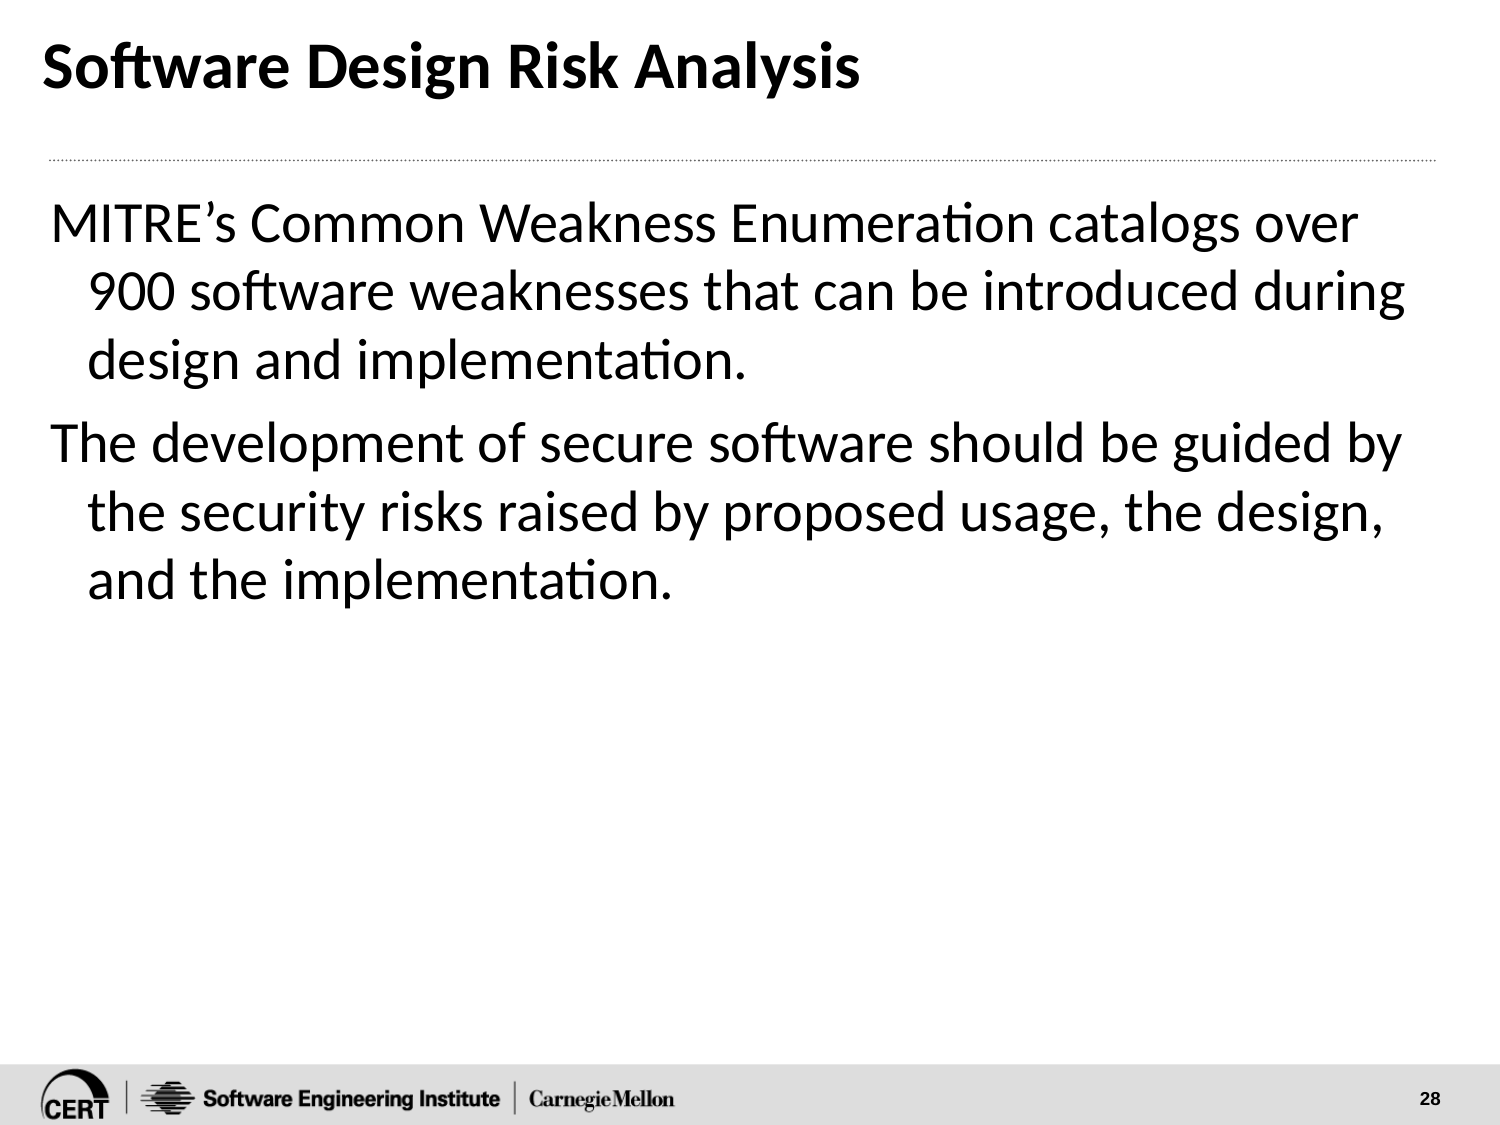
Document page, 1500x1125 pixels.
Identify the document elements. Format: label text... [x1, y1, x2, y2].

list MITRE’s Common Weakness Enumeration catalogs over 900 software weaknesses that can be introduced during design and implementation. The development of secure software should be guided by the security risks raised by proposed usage, the design, and the implementation. [49, 187, 1438, 1001]
picture [24, 1065, 688, 1125]
title Software Design Risk Analysis [42, 37, 1434, 155]
